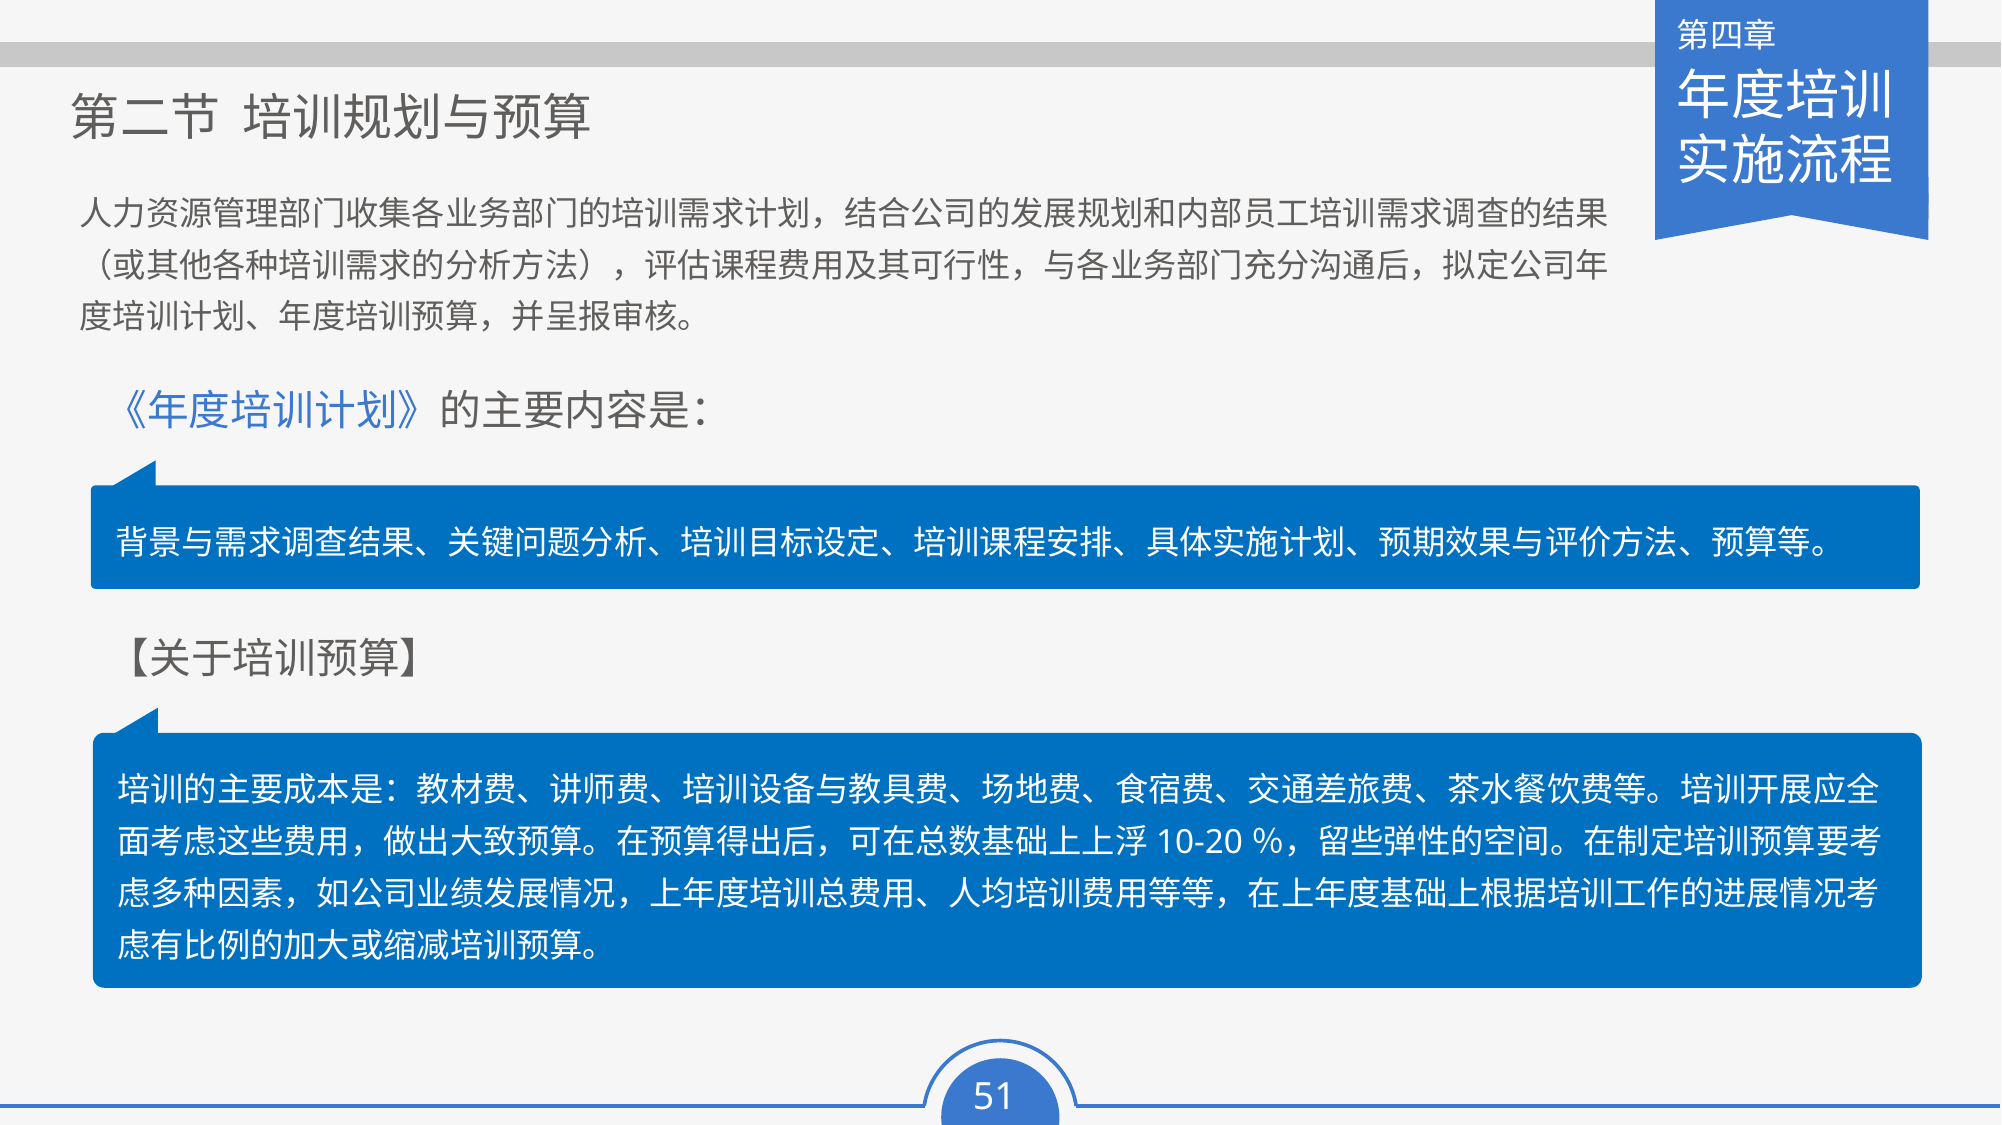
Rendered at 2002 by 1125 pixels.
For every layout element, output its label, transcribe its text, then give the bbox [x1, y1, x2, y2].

text_box 第二节 培训规划与预算 [55, 78, 871, 153]
text_box 人力资源管理部门收集各业务部门的培训需求计划，结合公司的发展规划和内部员工培训需求调查的结果（或其他各种培训需求的分析方法），评估课程费用及其可行性，与各业务部门充分沟通后，拟定公司年度培训计划、年度培训预算，并呈报审核。 [64, 172, 1651, 343]
text_box 《年度培训计划》的主要内容是： [90, 361, 776, 442]
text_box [90, 460, 1920, 589]
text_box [92, 707, 1923, 988]
text_box 【关于培训预算】 [92, 609, 599, 689]
